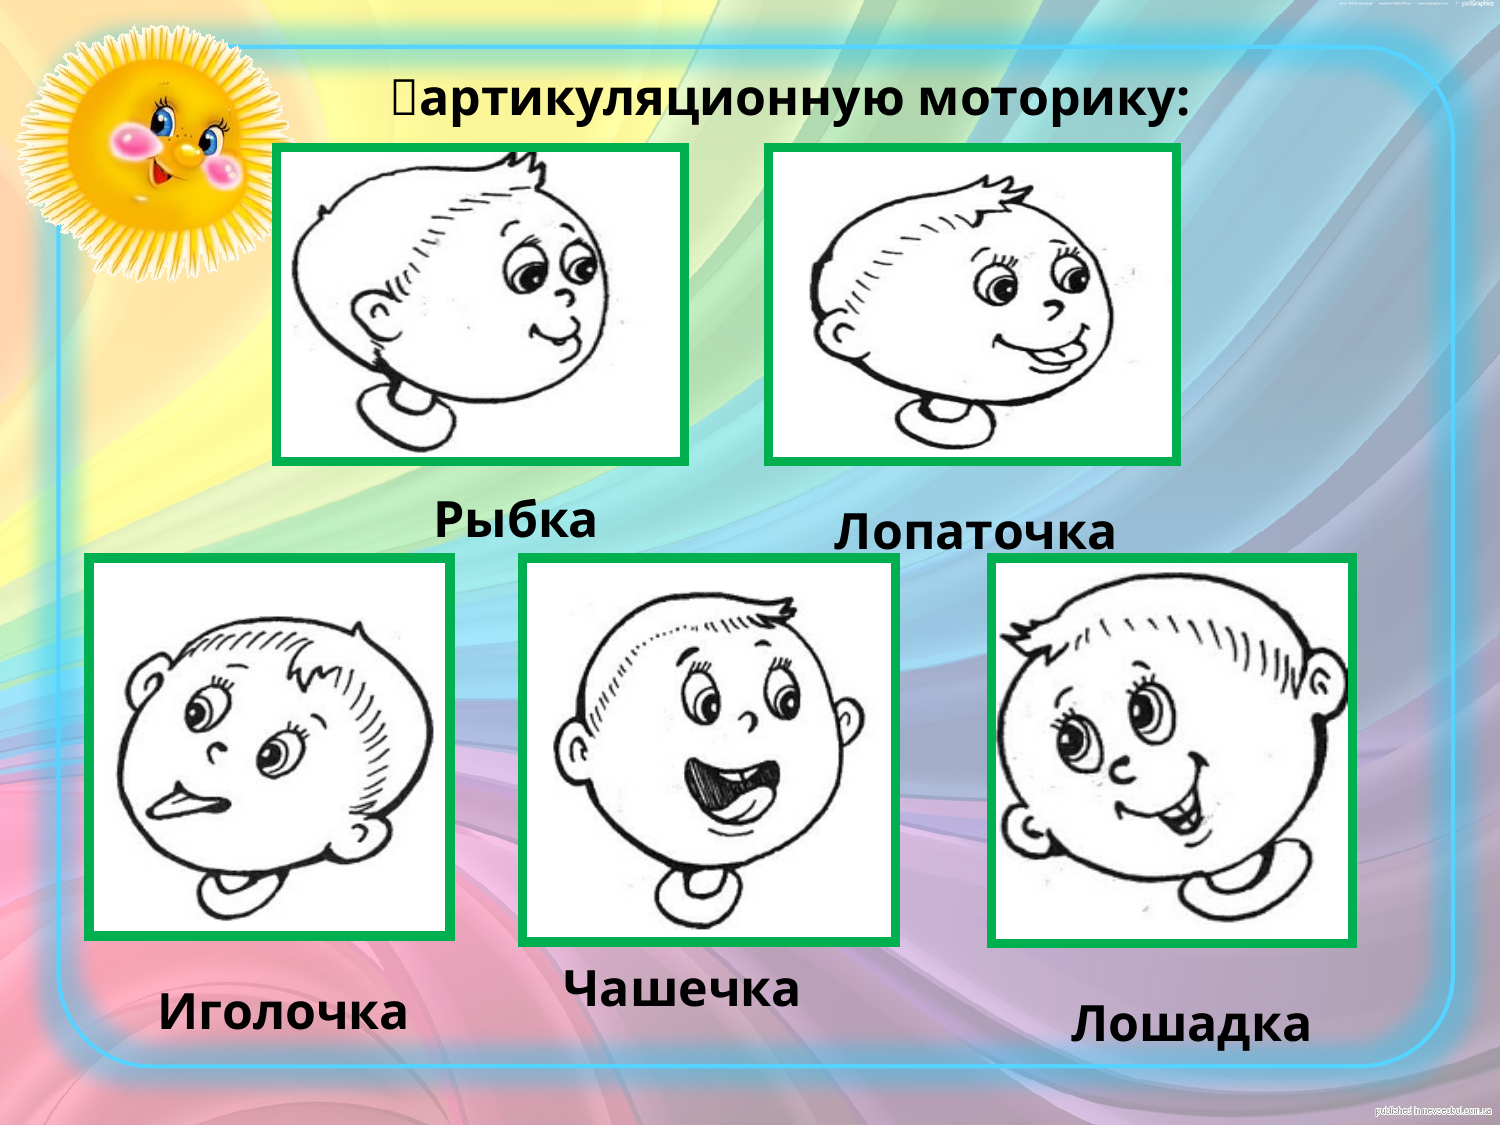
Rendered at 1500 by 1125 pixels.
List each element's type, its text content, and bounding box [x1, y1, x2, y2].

picture [11, 11, 340, 340]
picture [773, 152, 1173, 458]
picture [995, 562, 1348, 939]
picture [280, 152, 680, 458]
text_box Лошадка [1056, 984, 1328, 1060]
text_box Чашечка [527, 949, 844, 1024]
text_box артикуляционную моторику: [375, 58, 1254, 194]
text_box Иголочка [142, 972, 426, 1048]
picture [527, 562, 891, 938]
text_box Лопаточка [820, 492, 1190, 567]
text_box Рыбка [316, 480, 633, 556]
picture [93, 562, 446, 932]
